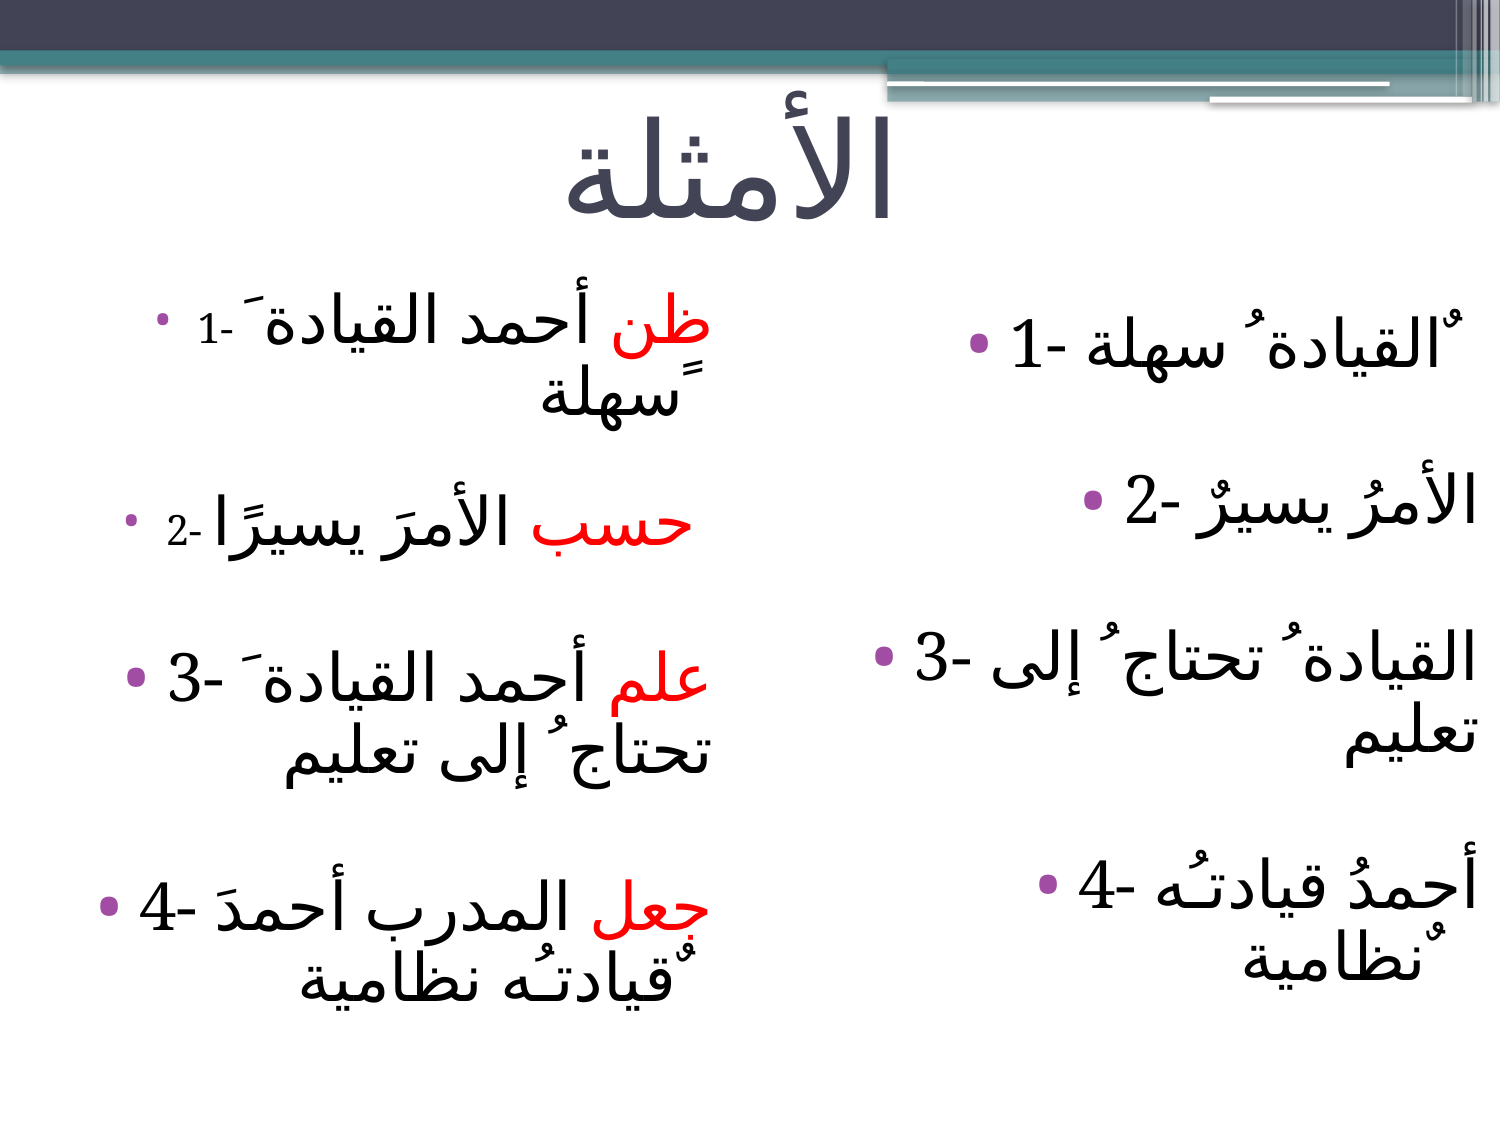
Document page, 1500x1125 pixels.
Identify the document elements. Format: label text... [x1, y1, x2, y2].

title الأمثلة [76, 78, 1427, 254]
footer [862, 100, 1080, 176]
list 1- ظن أحمد القيادة َ سهلة ً 2- حسب الأمرَ يسيرًا 3- علم أحمد القيادة َ تحتاج ُ إلى تعليم 4- جعل المدرب أحمدَ قيادتـُه نظامية ٌ [53, 278, 729, 1022]
list 1- القيادة ُ سهلة ٌ 2- الأمرُ يسيرٌ 3- القيادة ُ تحتاج ُ إلى تعليم 4- أحمدُ قيادتـُه نظامية ٌ [832, 302, 1495, 1046]
